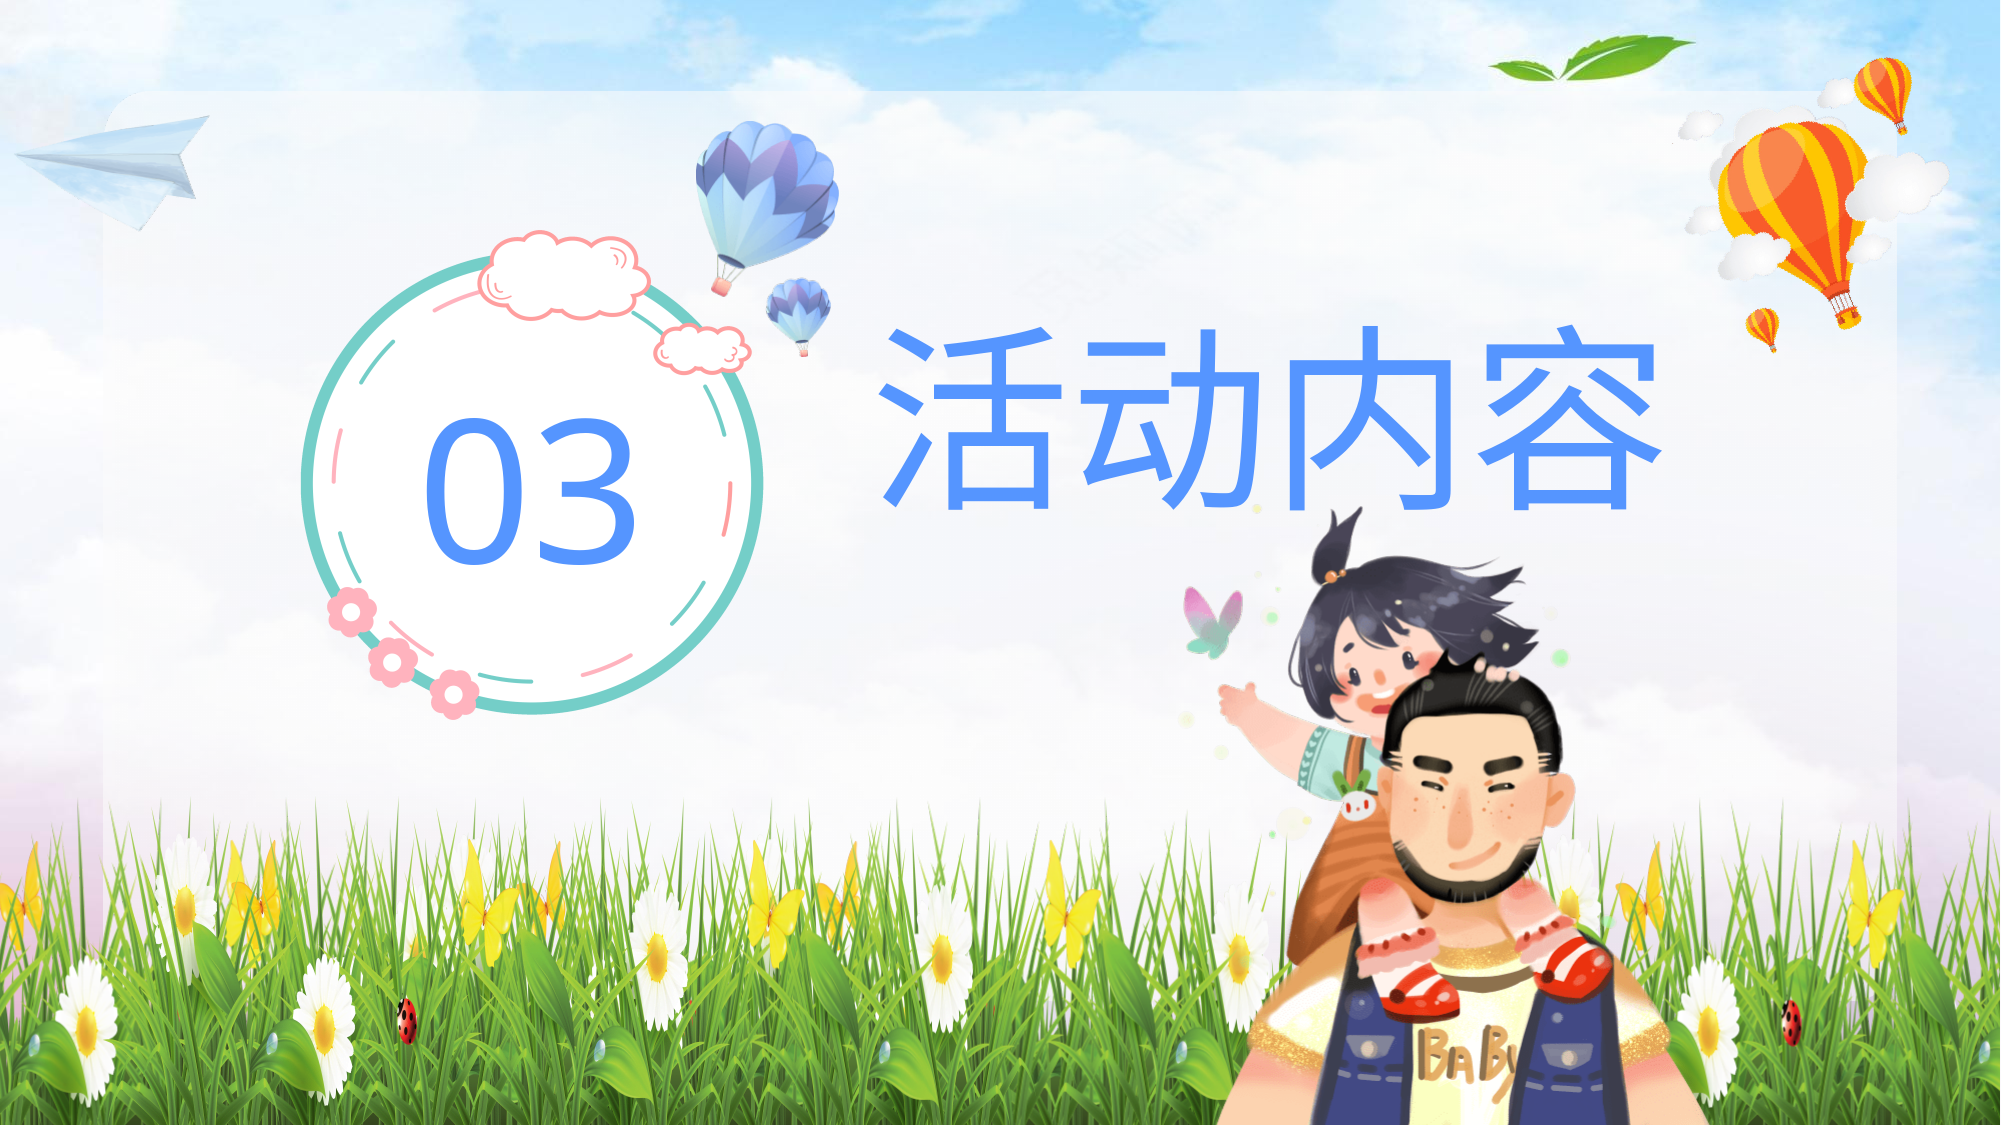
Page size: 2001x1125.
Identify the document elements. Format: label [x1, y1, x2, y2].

text_box [1816, 796, 2000, 1125]
text_box [0, 796, 977, 1125]
picture [0, 0, 2001, 1125]
